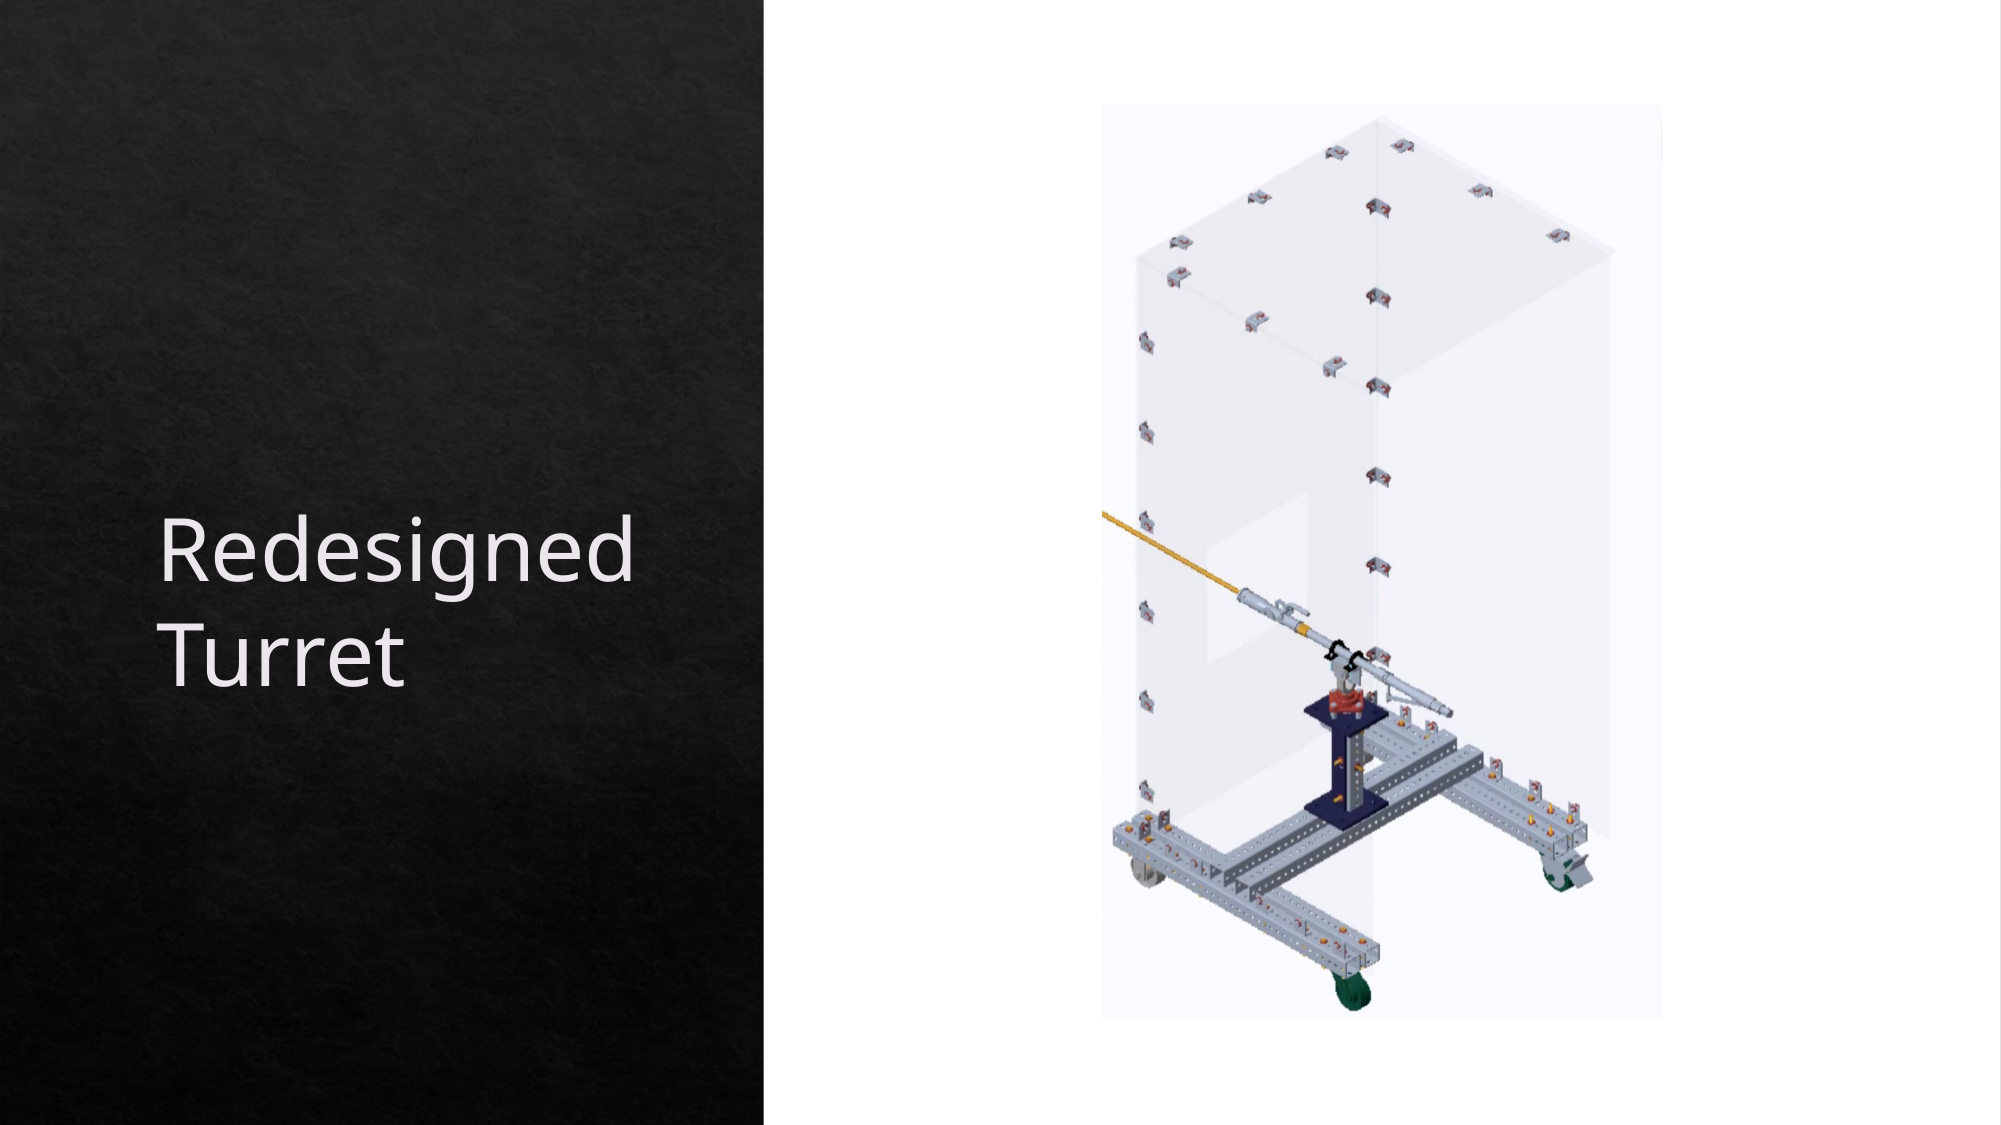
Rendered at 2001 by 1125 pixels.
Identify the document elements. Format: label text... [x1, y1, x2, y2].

text_box Redesigned Turret [141, 137, 697, 712]
picture [1101, 105, 1662, 1020]
text_box [762, 0, 2000, 1125]
text_box [0, 0, 762, 1125]
